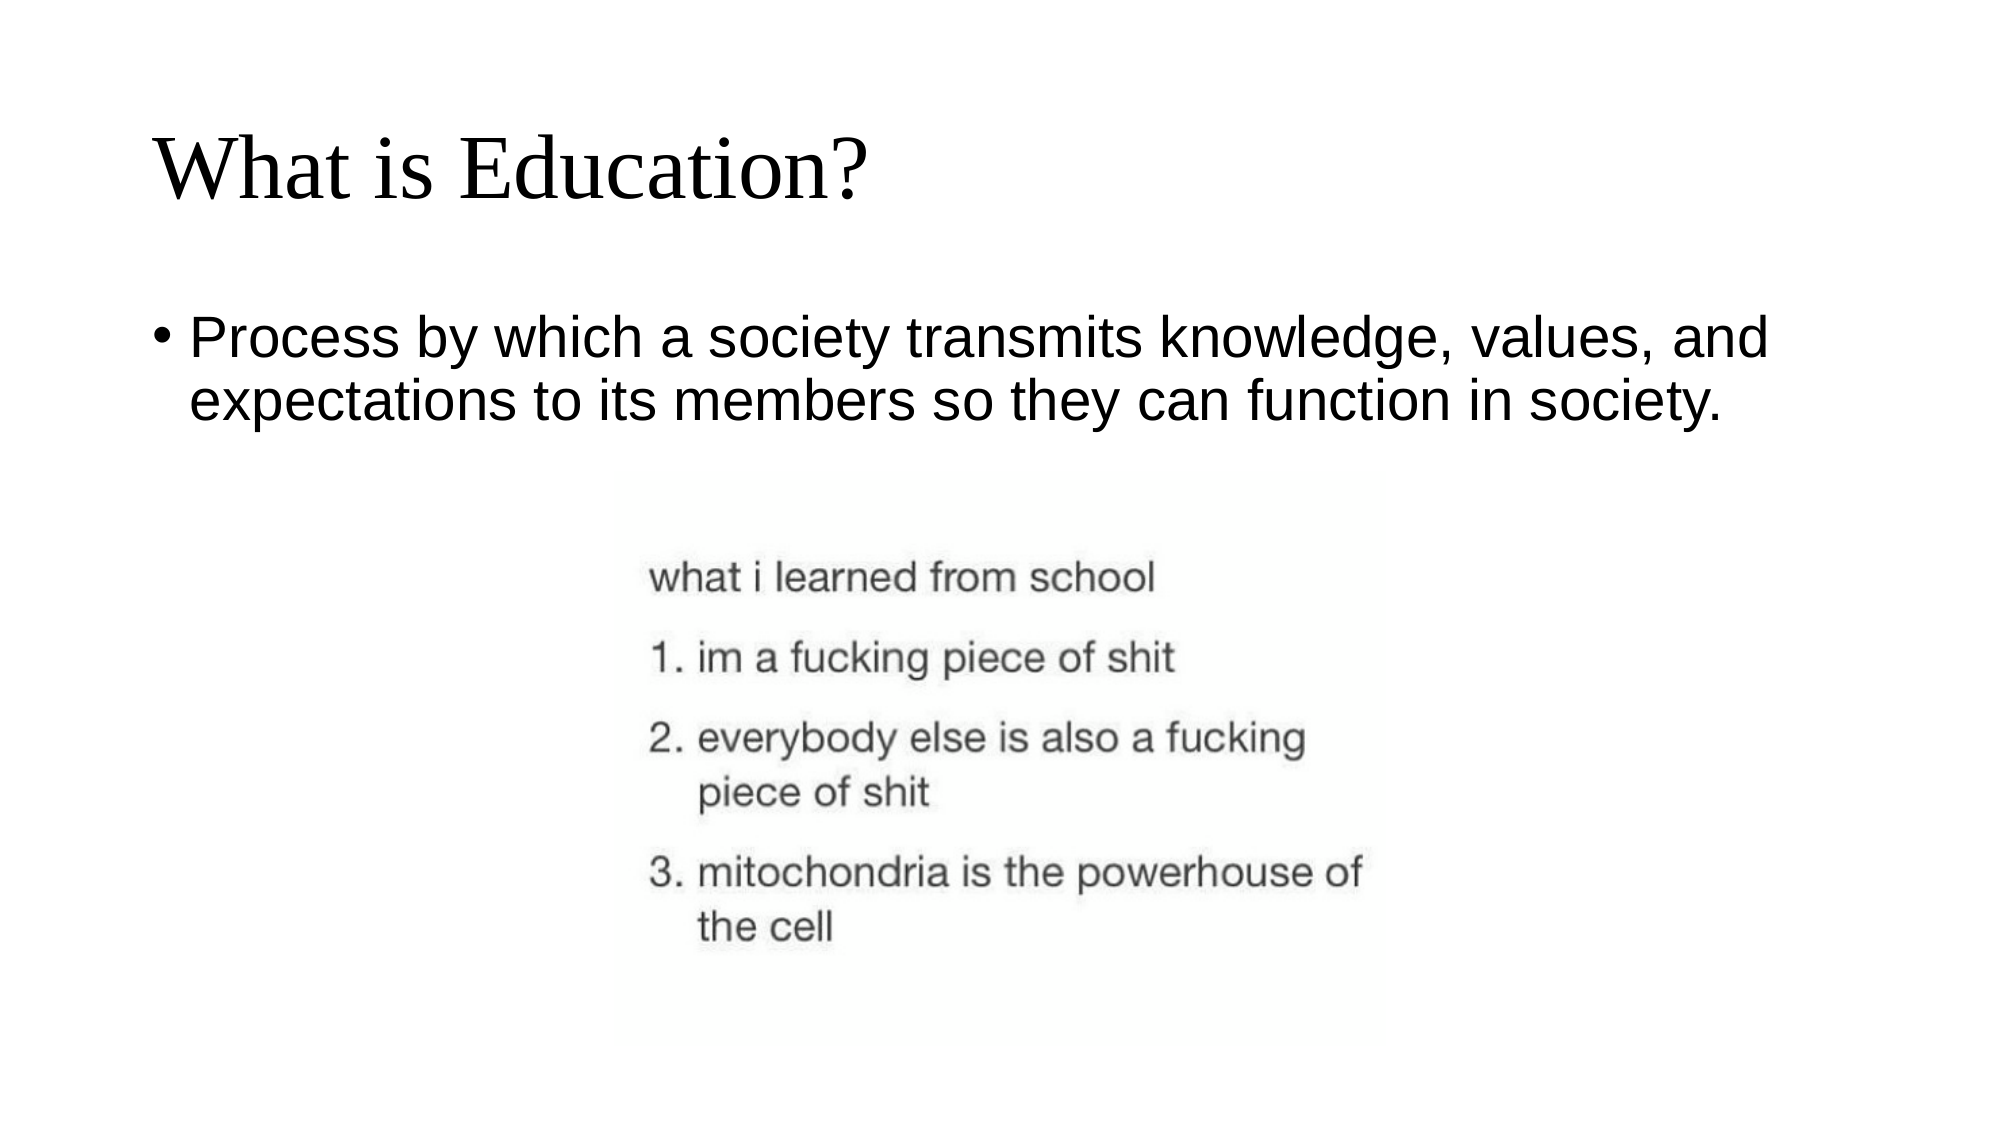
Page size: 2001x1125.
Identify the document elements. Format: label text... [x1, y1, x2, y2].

list Process by which a society transmits knowledge, values, and expectations to its members so they can function in society. [137, 299, 1863, 1014]
title What is Education? [137, 59, 1863, 278]
picture [614, 471, 1386, 1046]
